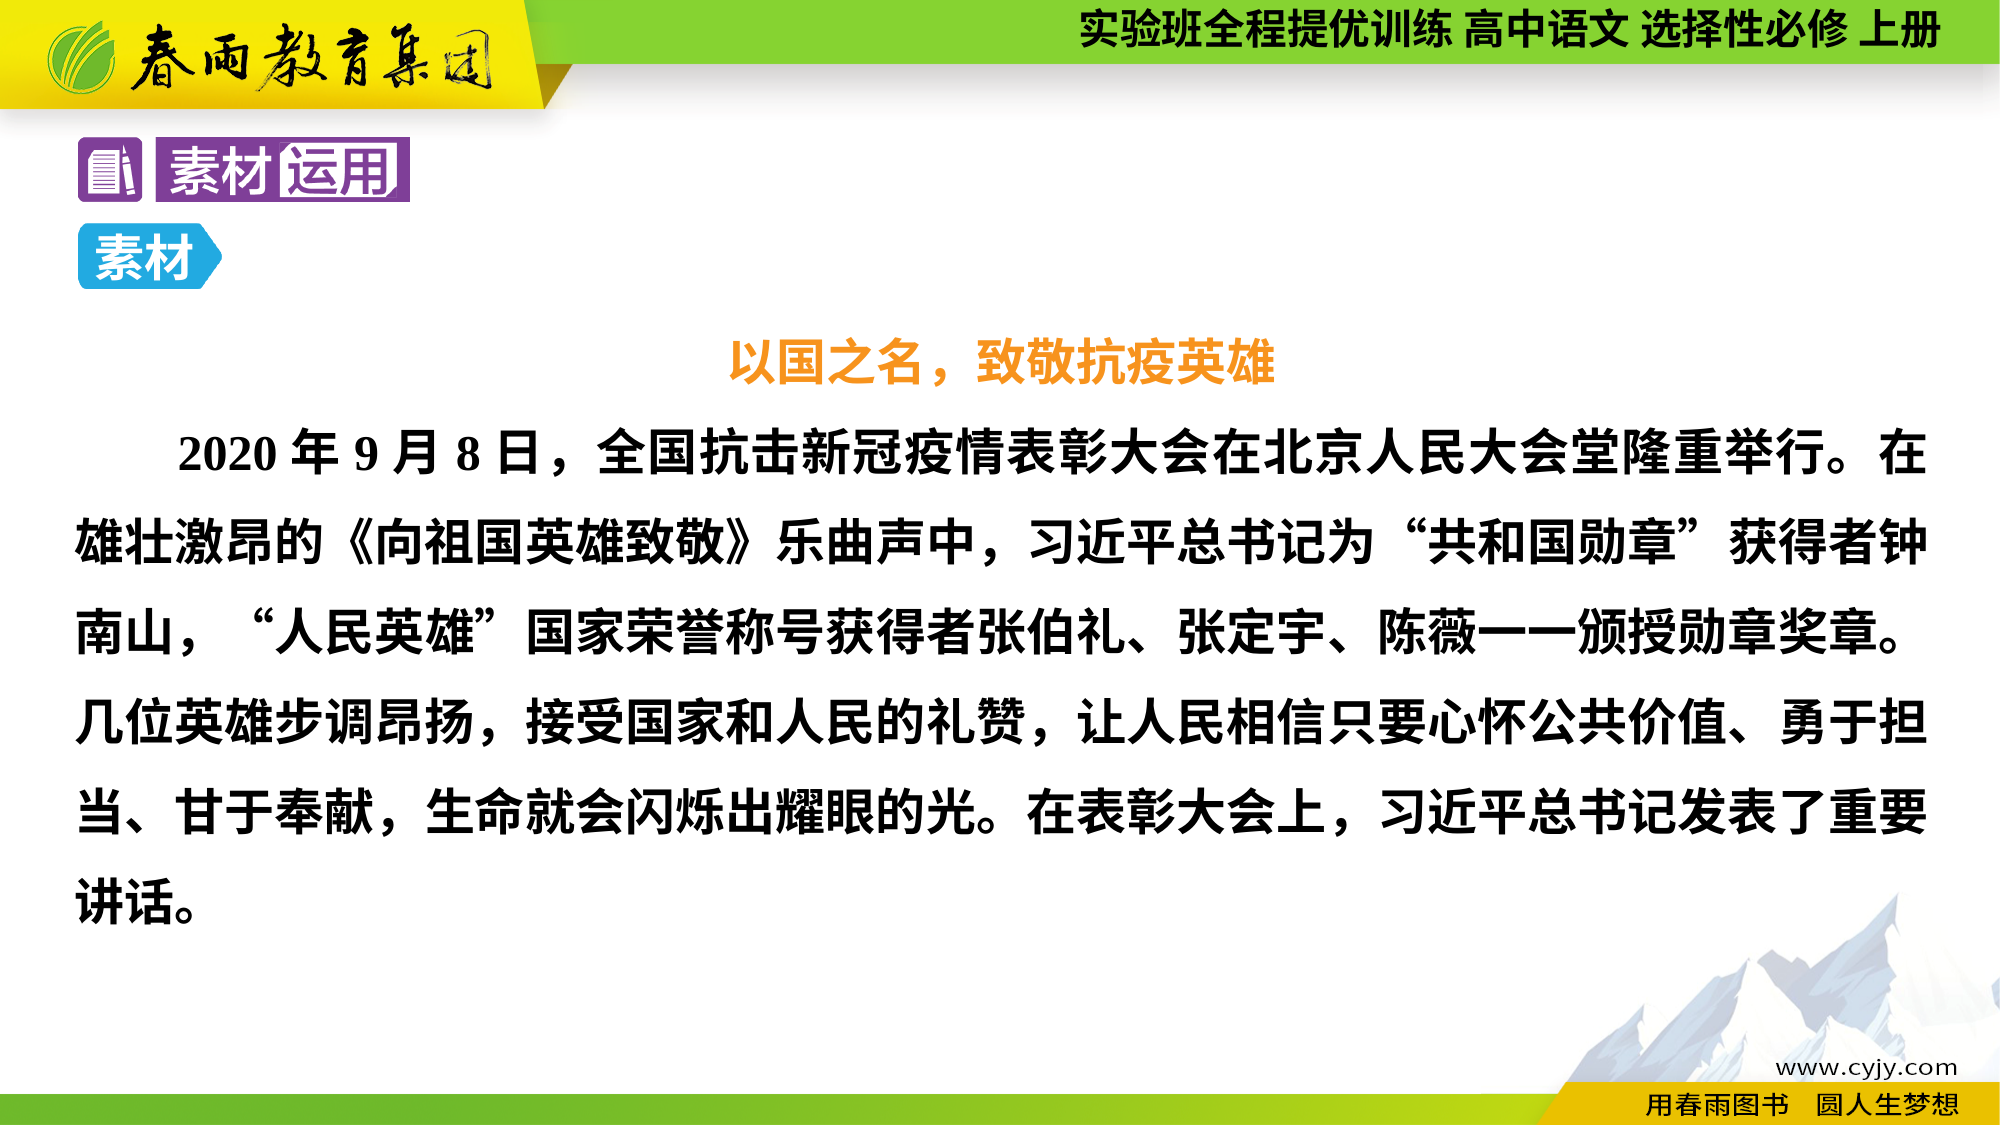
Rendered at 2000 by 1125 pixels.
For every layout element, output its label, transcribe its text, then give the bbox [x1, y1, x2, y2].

list 以国之名，致敬抗疫英雄 2020年9月8日，全国抗击新冠疫情表彰大会在北京人民大会堂隆重举行。在雄壮激昂的《向祖国英雄致敬》乐曲声中，习近平总书记为“共和国勋章”获得者钟南山，“人民英雄”国家荣誉称号获得者张伯礼、张定宇、陈薇一一颁授勋章奖章。几位英雄步调昂扬，接受国家和人民的礼赞，让人民相信只要心怀公共价值、勇于担当、甘于奉献，生命就会闪烁出耀眼的光。在表彰大会上，习近平总书记发表了重要讲话。 [59, 292, 1944, 944]
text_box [78, 218, 222, 295]
picture [0, 0, 2000, 1125]
